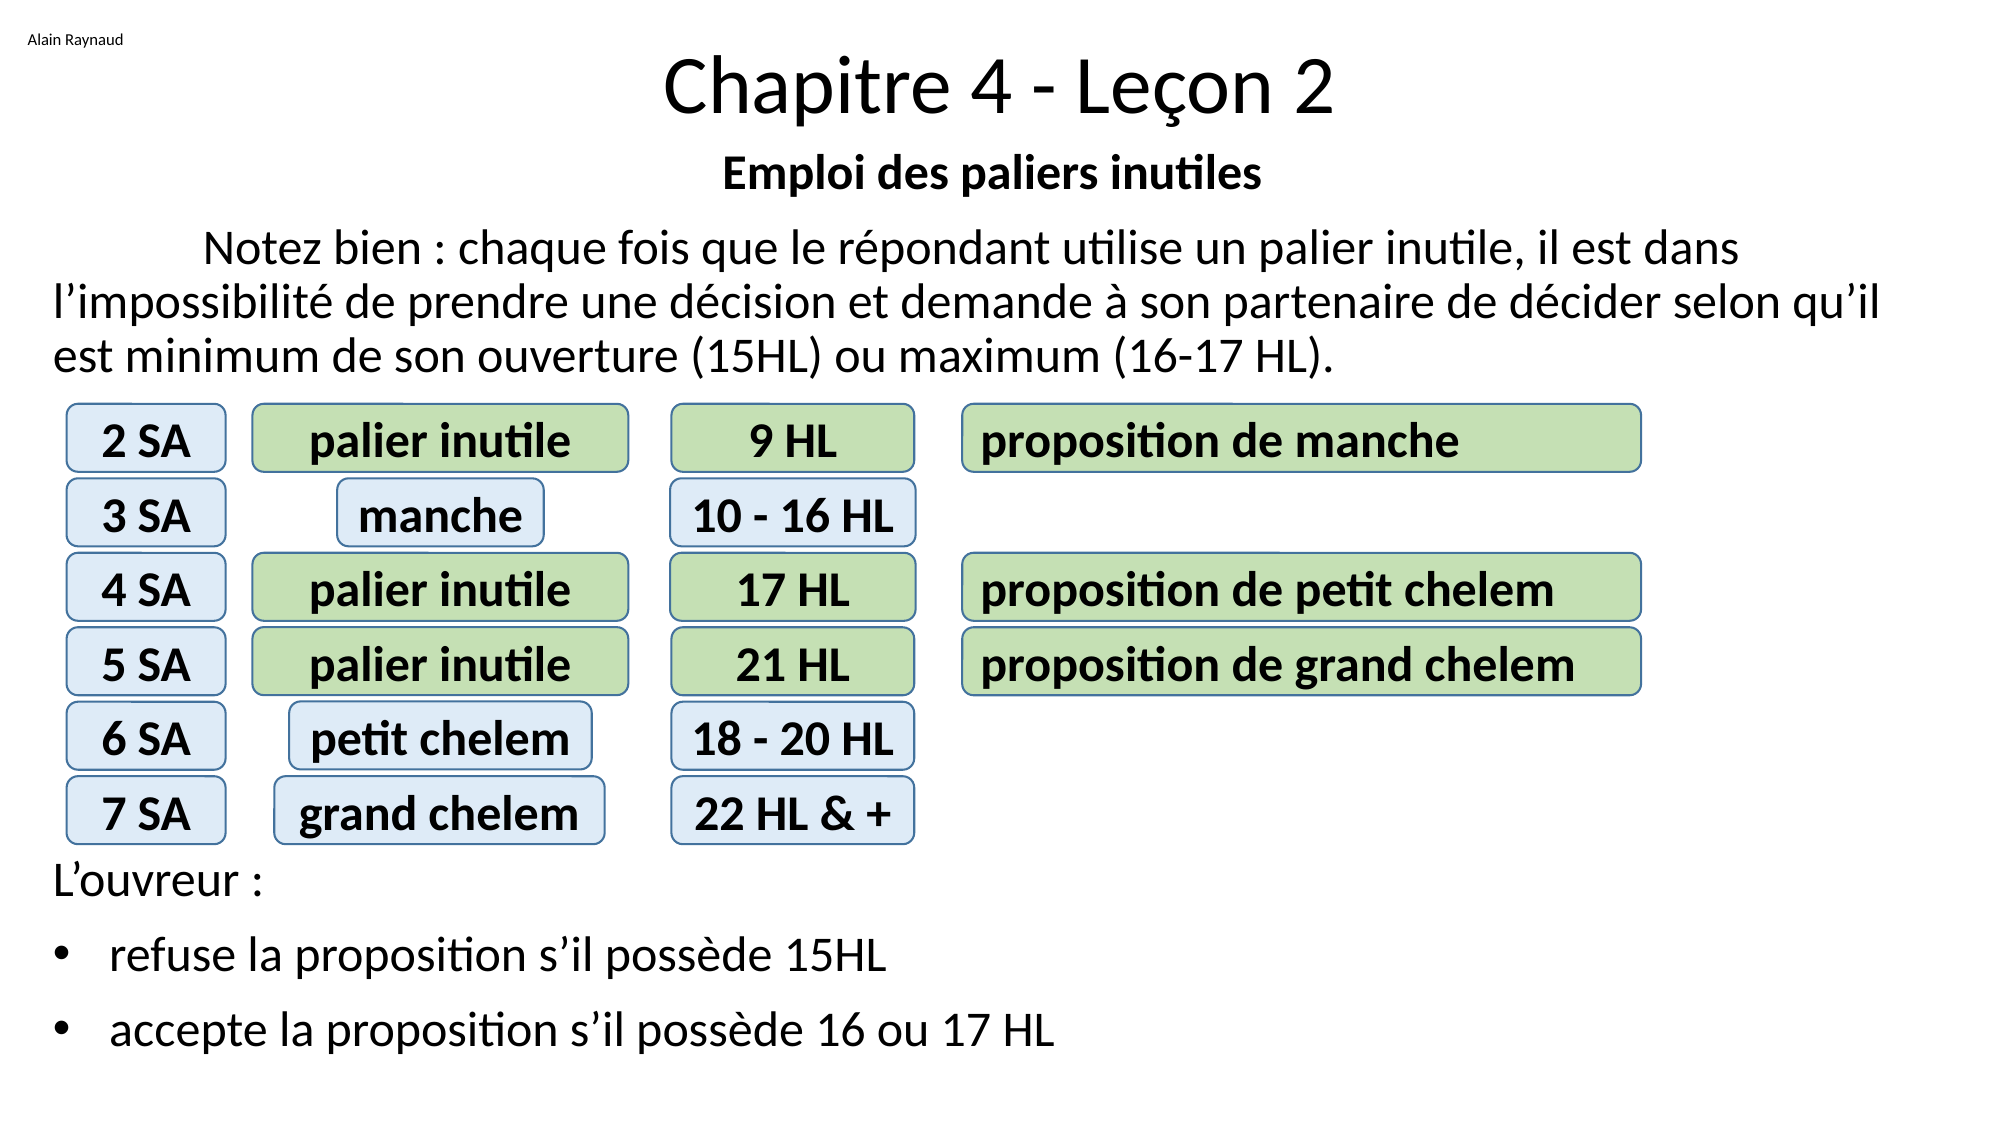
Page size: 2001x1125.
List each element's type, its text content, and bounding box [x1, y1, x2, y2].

text_box 2 SA [65, 402, 227, 473]
text_box Alain Raynaud [12, 21, 147, 57]
title Chapitre 4 - Leçon 2 [249, 38, 1750, 139]
text_box palier inutile [251, 402, 630, 473]
text_box 22 HL & + [670, 775, 916, 846]
text_box proposition de manche [961, 402, 1643, 473]
text_box grand chelem [273, 775, 606, 846]
text_box 5 SA [65, 626, 227, 697]
text_box proposition de petit chelem [961, 551, 1643, 622]
text_box palier inutile [251, 551, 630, 622]
text_box 7 SA [65, 775, 227, 846]
text_box 21 HL [670, 626, 916, 697]
text_box 17 HL [669, 551, 917, 622]
text_box palier inutile [251, 626, 630, 697]
subtitle Emploi des paliers inutiles Notez bien : chaque fois que le répondant utilise un palier inutile, il est dans l’impossibilité de prendre une décision et demande à son partenaire de décider selon qu’il est minimum de son ouverture (15HL) ou maximum (16-17 HL). L’ouvreur : refuse la proposition s’il possède 15HL accepte la proposition s’il possède 16 ou 17 HL [37, 139, 1948, 1088]
text_box 9 HL [670, 402, 916, 473]
text_box 4 SA [65, 551, 227, 622]
text_box 10 - 16 HL [669, 477, 917, 548]
text_box petit chelem [288, 700, 593, 771]
text_box 6 SA [65, 700, 227, 771]
text_box 3 SA [65, 477, 227, 548]
text_box proposition de grand chelem [961, 626, 1643, 697]
text_box manche [336, 477, 545, 548]
text_box 18 - 20 HL [670, 700, 916, 771]
